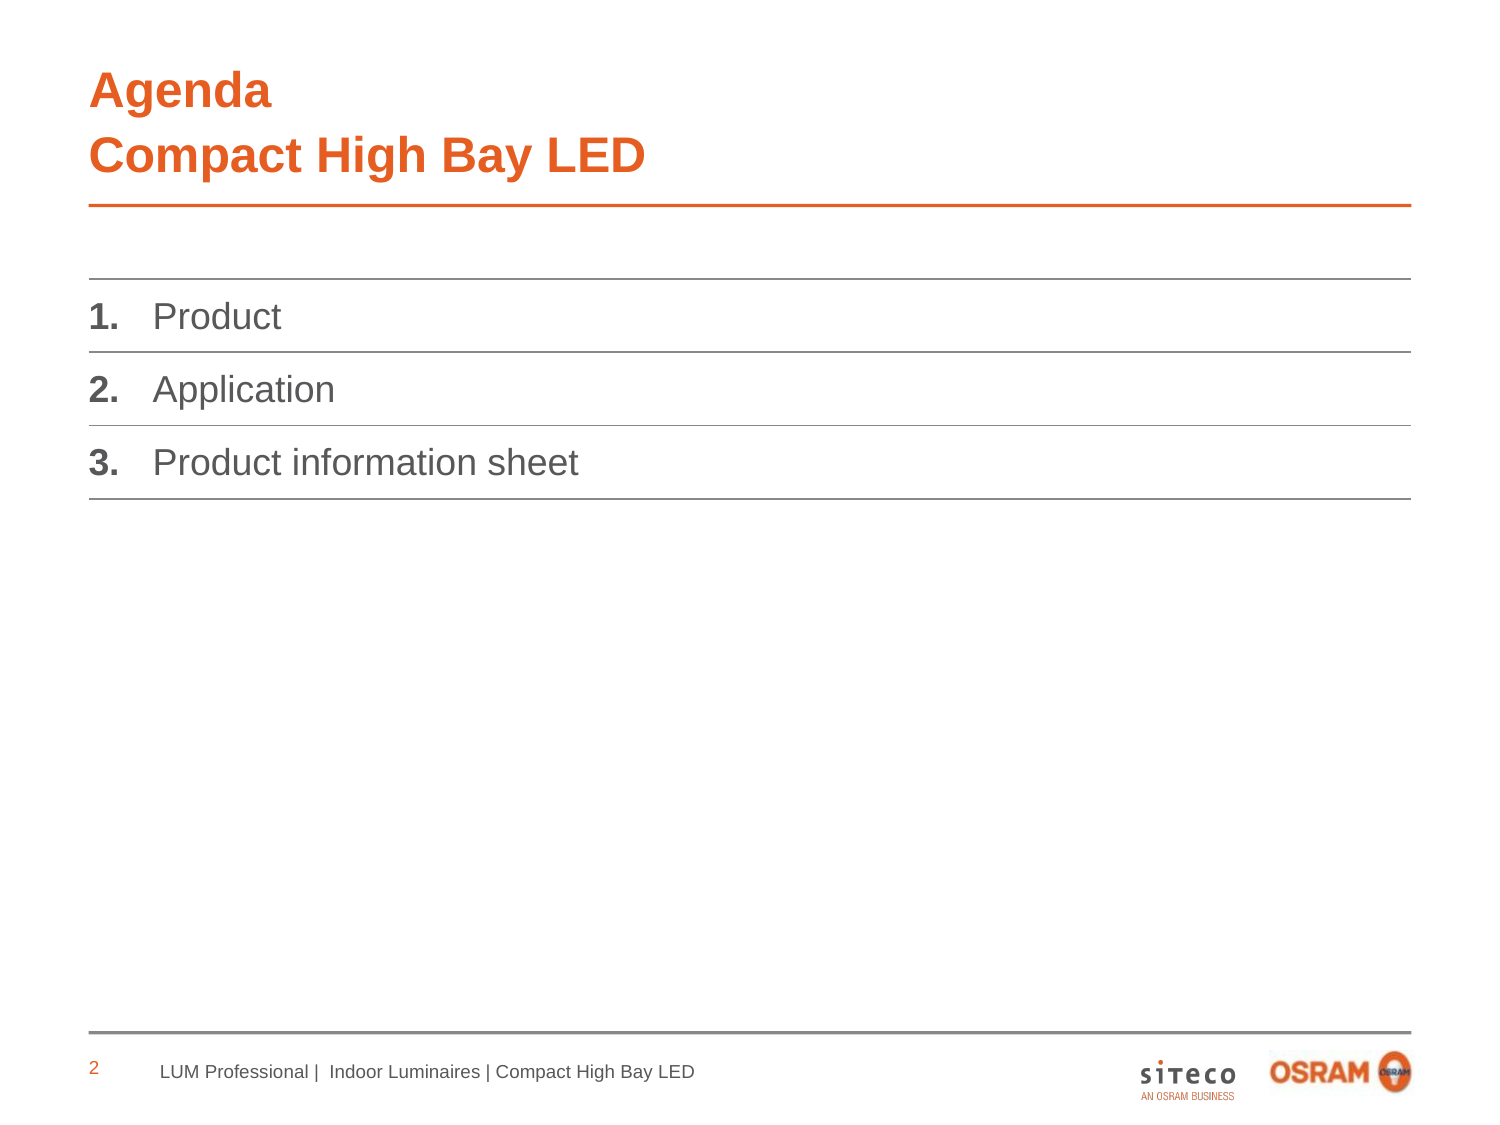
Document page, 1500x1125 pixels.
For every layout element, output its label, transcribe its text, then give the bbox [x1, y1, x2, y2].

picture [1269, 1050, 1415, 1096]
slide_number 2 [88, 1051, 136, 1080]
table_cell 2. [89, 353, 153, 425]
table_cell Product [153, 280, 1411, 351]
table_cell Product information sheet [153, 426, 1411, 498]
table_header [153, 206, 1411, 278]
title Agenda Compact High Bay LED [88, 50, 1412, 185]
table_header [89, 206, 153, 278]
text_box LUM Professional | Indoor Luminaires | Compact High Bay LED [145, 1052, 1176, 1079]
table_cell 1. [89, 280, 153, 351]
table_cell 3. [89, 426, 153, 498]
table_cell Application [153, 353, 1411, 425]
